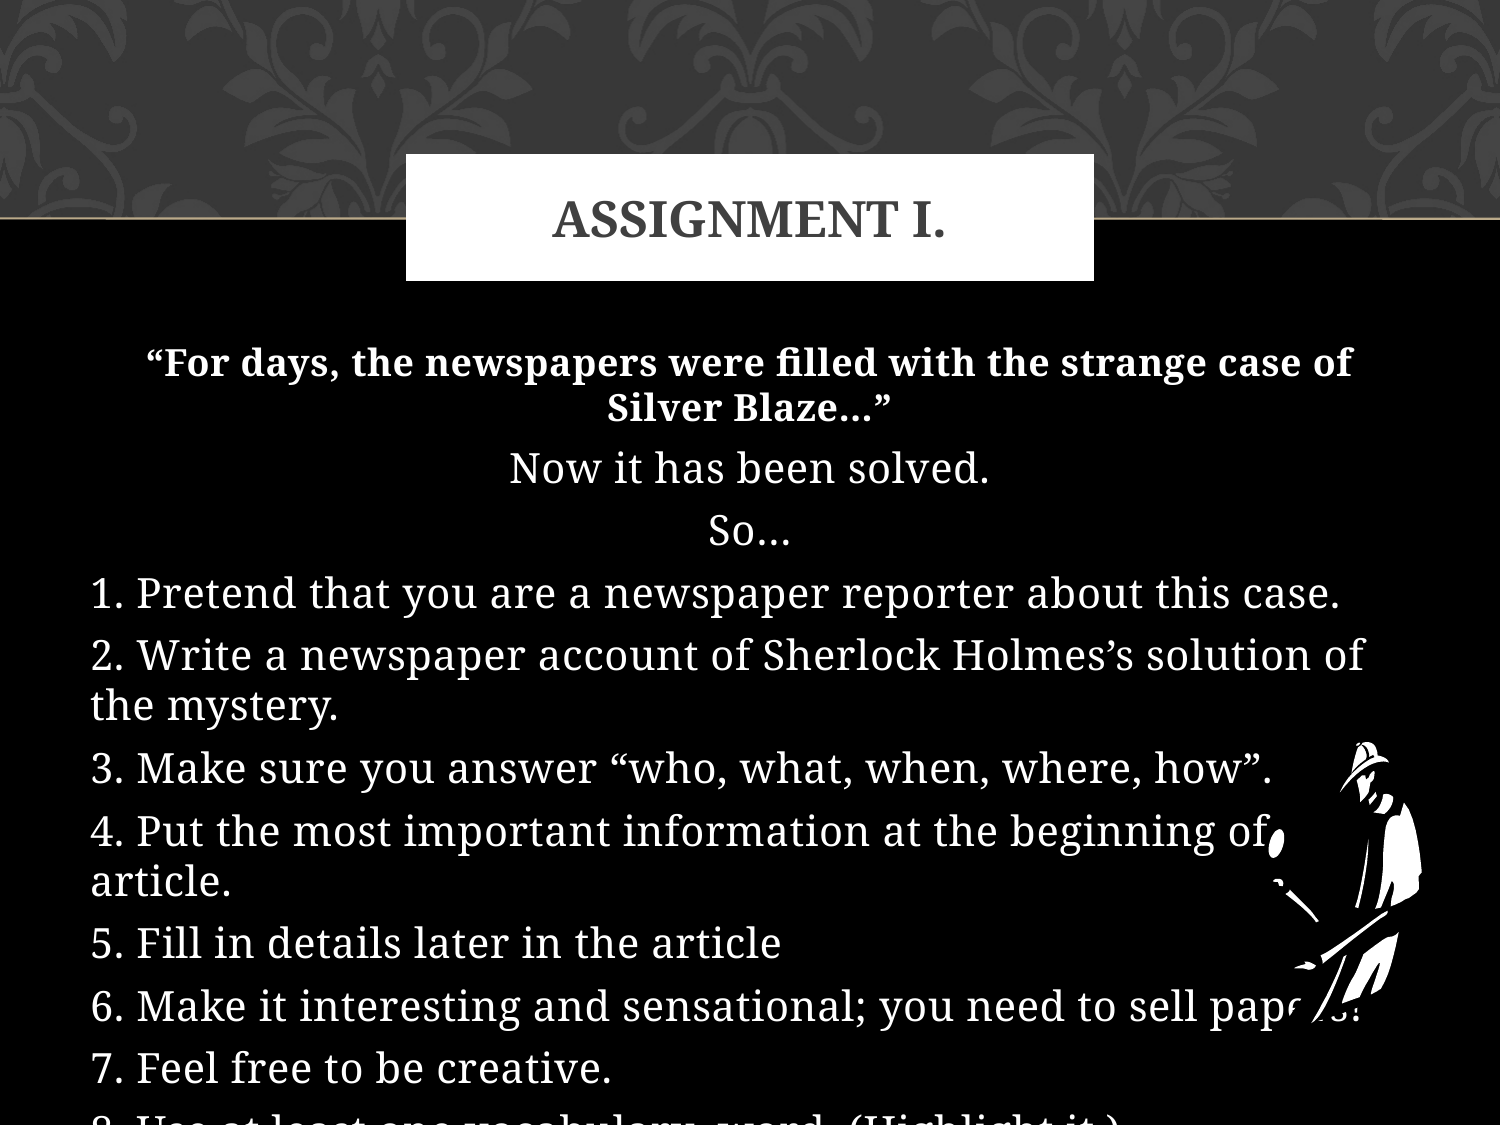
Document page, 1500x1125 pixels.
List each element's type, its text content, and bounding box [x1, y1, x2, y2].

picture [1262, 737, 1428, 1031]
title ASSIGNMENT I. [406, 154, 1094, 281]
list “For days, the newspapers were filled with the strange case of Silver Blaze…” Now it has been solved. So… 1. Pretend that you are a newspaper reporter about this case. 2. Write a newspaper account of Sherlock Holmes’s solution of the mystery. 3. Make sure you answer “who, what, when, where, how”. 4. Put the most important information at the beginning of article. 5. Fill in details later in the article 6. Make it interesting and sensational; you need to sell papers! 7. Feel free to be creative. 8. Use at least one vocabulary word. (Highlight it.) [75, 331, 1425, 1000]
